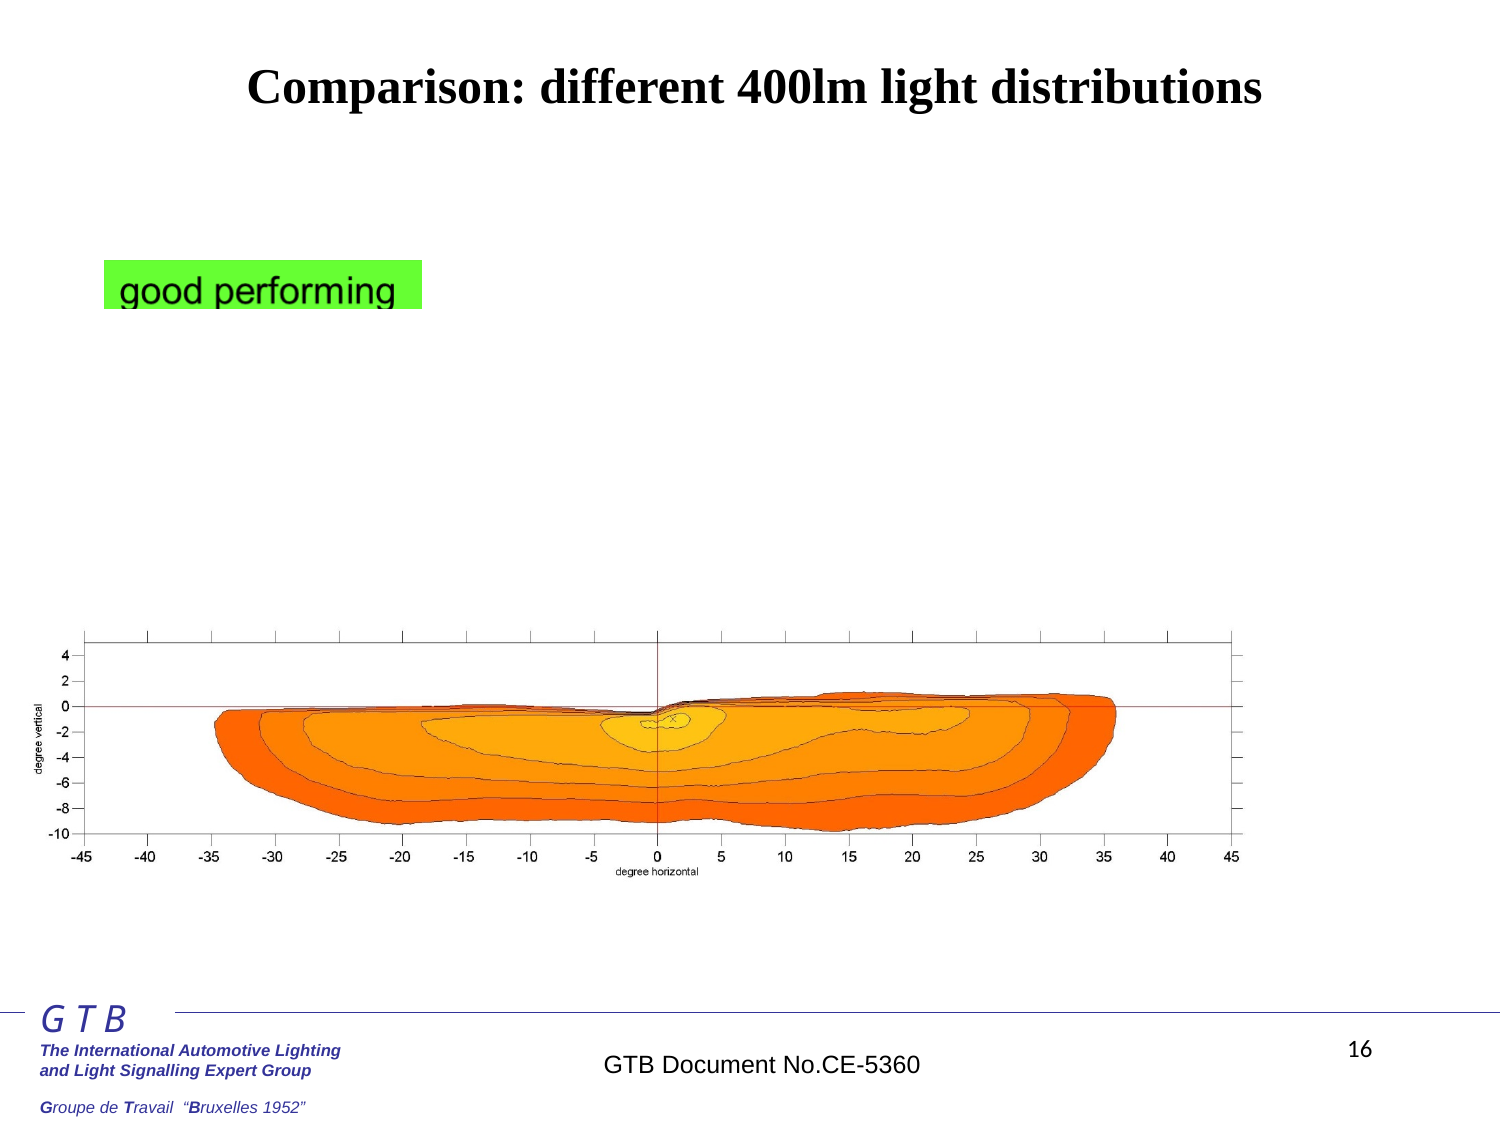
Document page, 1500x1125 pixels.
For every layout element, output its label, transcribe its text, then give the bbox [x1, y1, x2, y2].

slide_number 16 [1074, 1024, 1388, 1101]
picture [1, 254, 1499, 915]
text_box Comparison: different 400lm light distributions [227, 45, 1283, 121]
text_box GTB Document No.CE-5360 [505, 1025, 1020, 1101]
